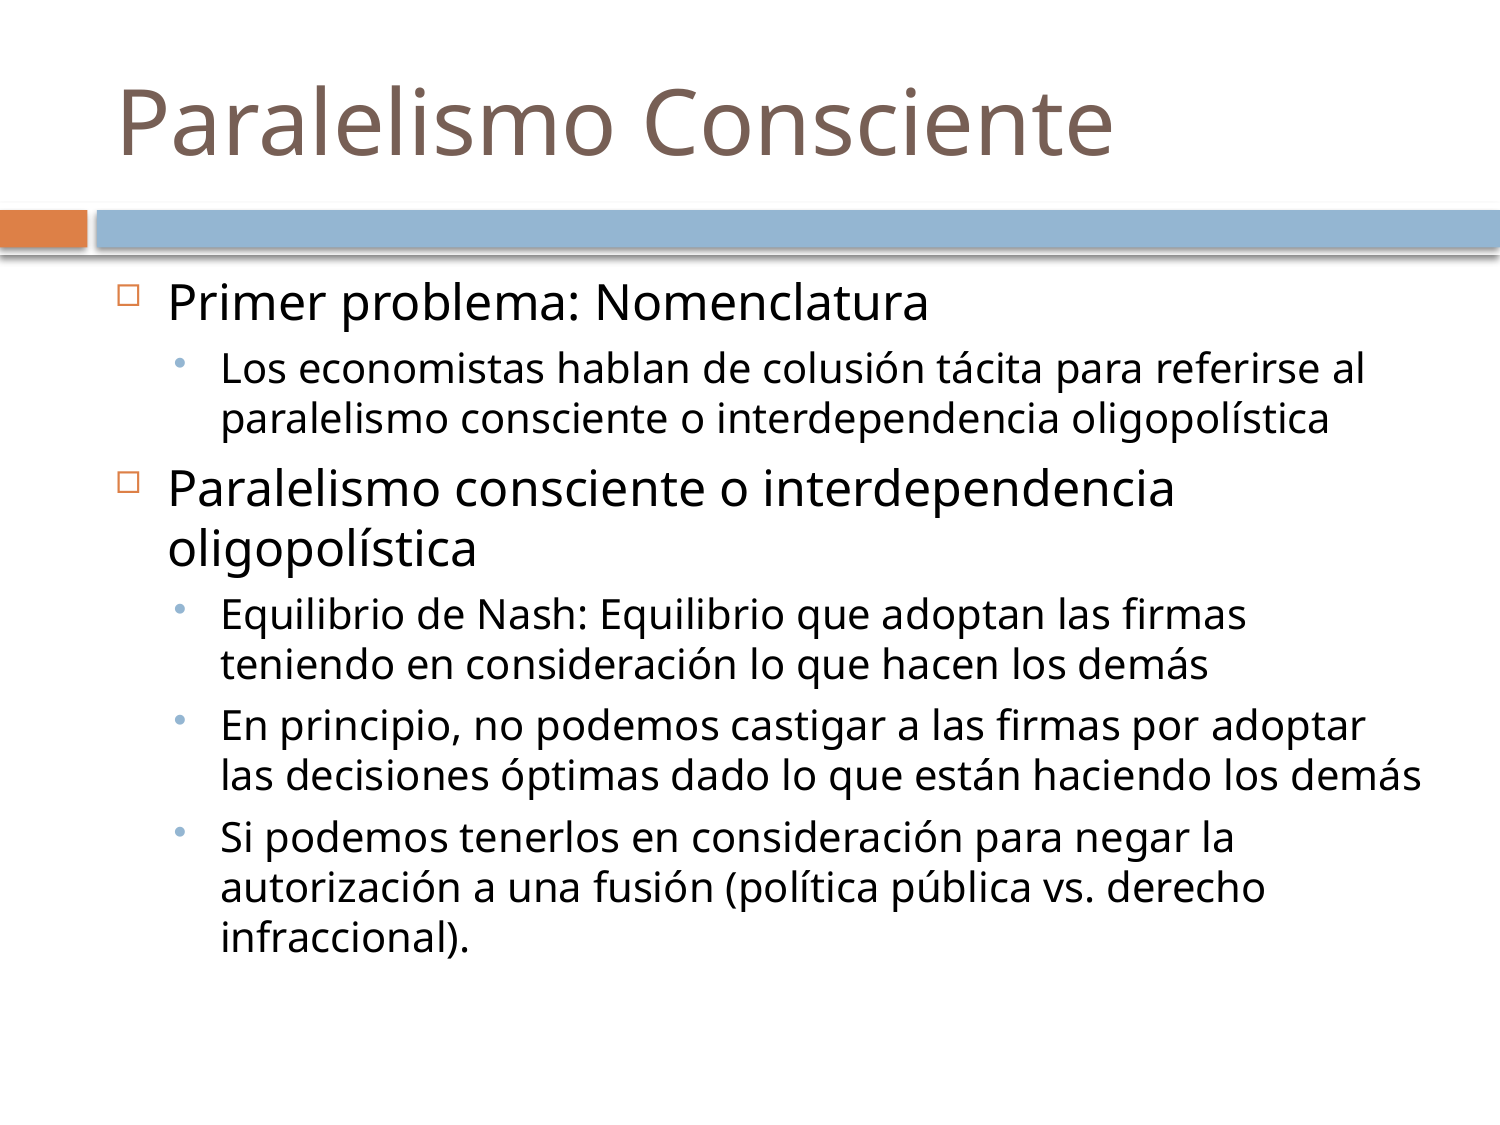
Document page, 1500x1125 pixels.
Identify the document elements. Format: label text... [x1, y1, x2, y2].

title Paralelismo Consciente [100, 37, 1438, 200]
list Primer problema: Nomenclatura Los economistas hablan de colusión tácita para referirse al paralelismo consciente o interdependencia oligopolística Paralelismo consciente o interdependencia oligopolística Equilibrio de Nash: Equilibrio que adoptan las firmas teniendo en consideración lo que hacen los demás En principio, no podemos castigar a las firmas por adoptar las decisiones óptimas dado lo que están haciendo los demás Si podemos tenerlos en consideración para negar la autorización a una fusión (política pública vs. derecho infraccional). [100, 262, 1438, 1000]
